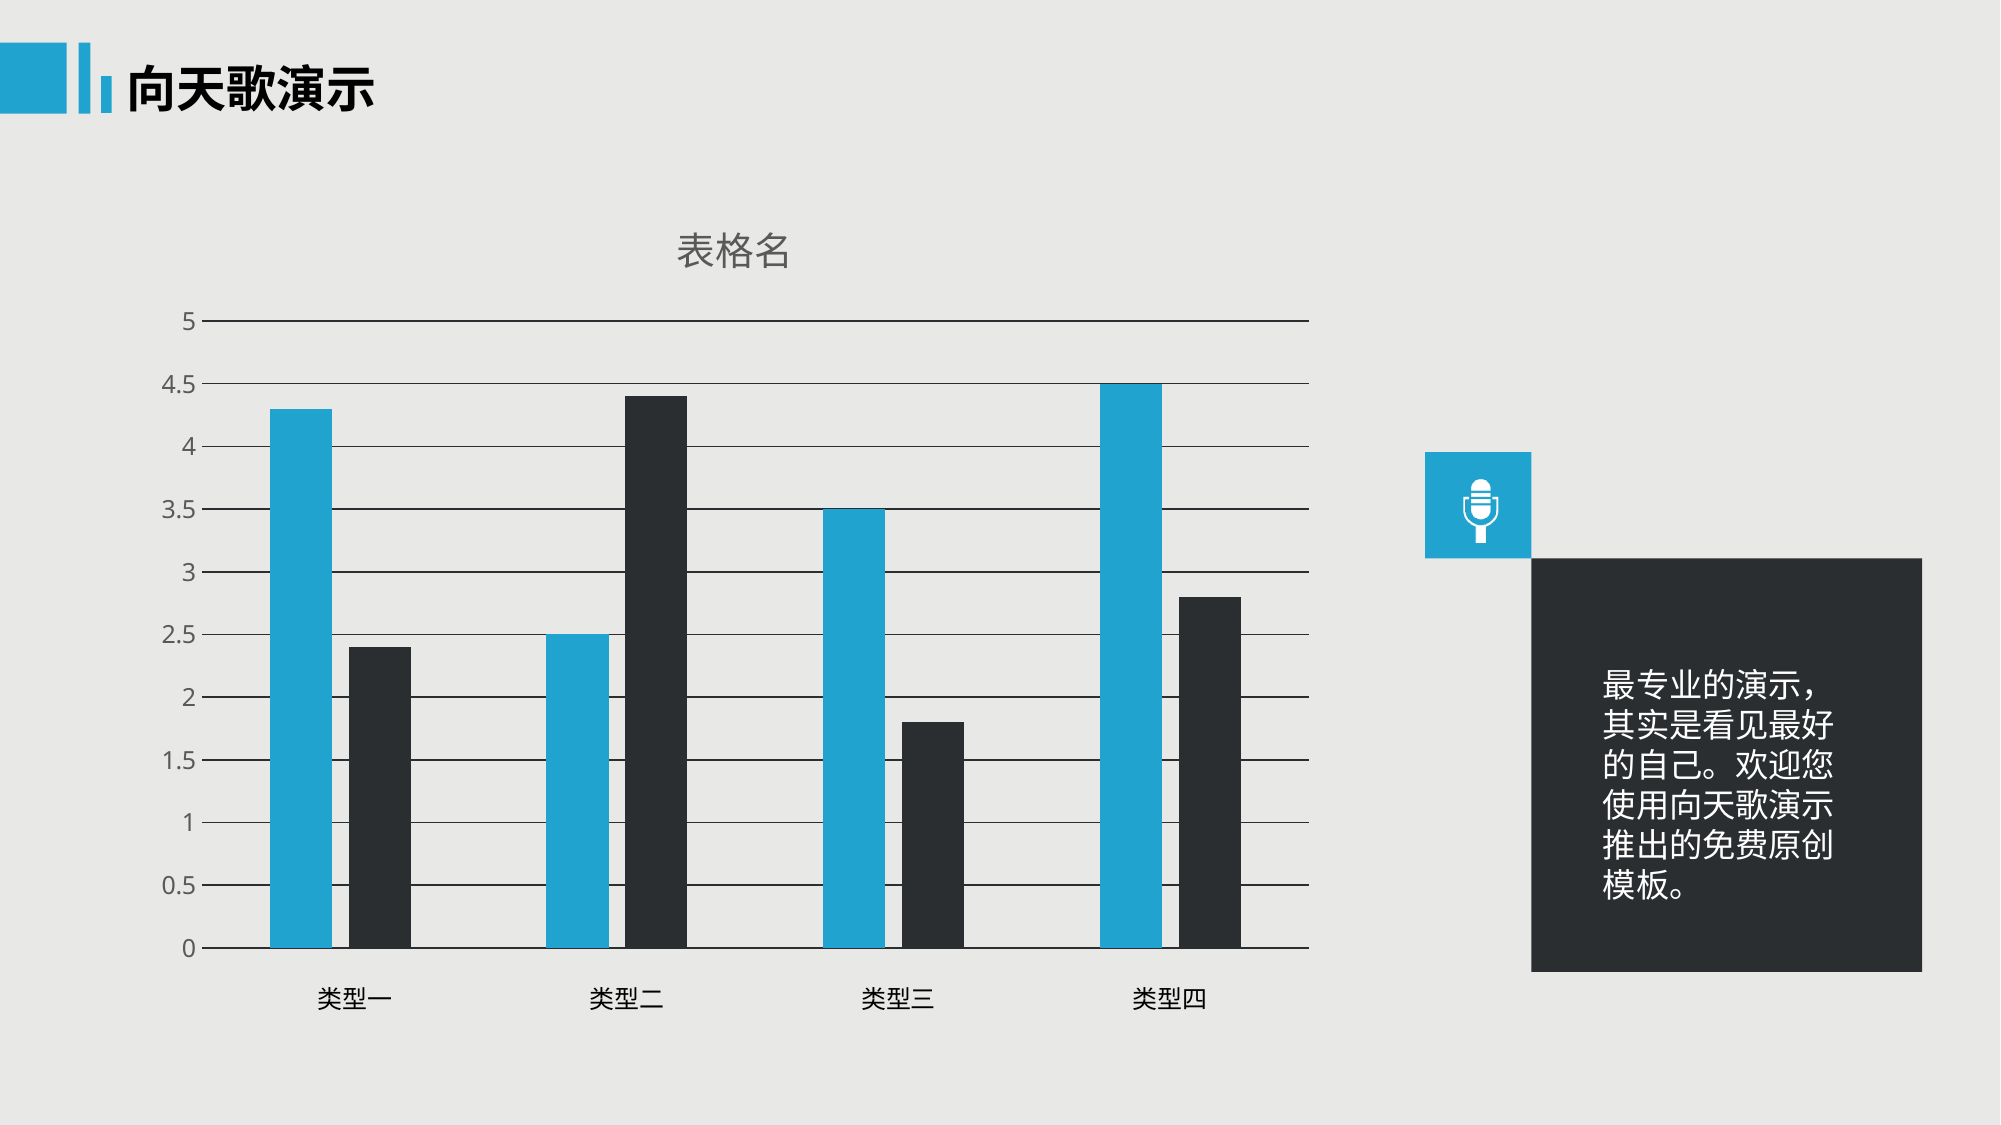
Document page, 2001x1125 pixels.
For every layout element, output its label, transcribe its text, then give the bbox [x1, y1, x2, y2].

text_box [1423, 450, 1534, 560]
text_box [1529, 556, 1924, 974]
text_box 类型三 [846, 990, 965, 1021]
picture [1443, 473, 1518, 548]
text_box 向天歌演示 [111, 49, 433, 125]
text_box [0, 41, 69, 116]
text_box 类型一 [303, 990, 422, 1021]
text_box 类型二 [574, 990, 693, 1021]
chart [137, 184, 1333, 982]
text_box 最专业的演示，其实是看见最好的自己。欢迎您使用向天歌演示推出的免费原创模板。 [1587, 656, 1866, 912]
text_box 类型四 [1118, 990, 1237, 1021]
text_box [77, 41, 92, 116]
text_box [99, 74, 111, 115]
